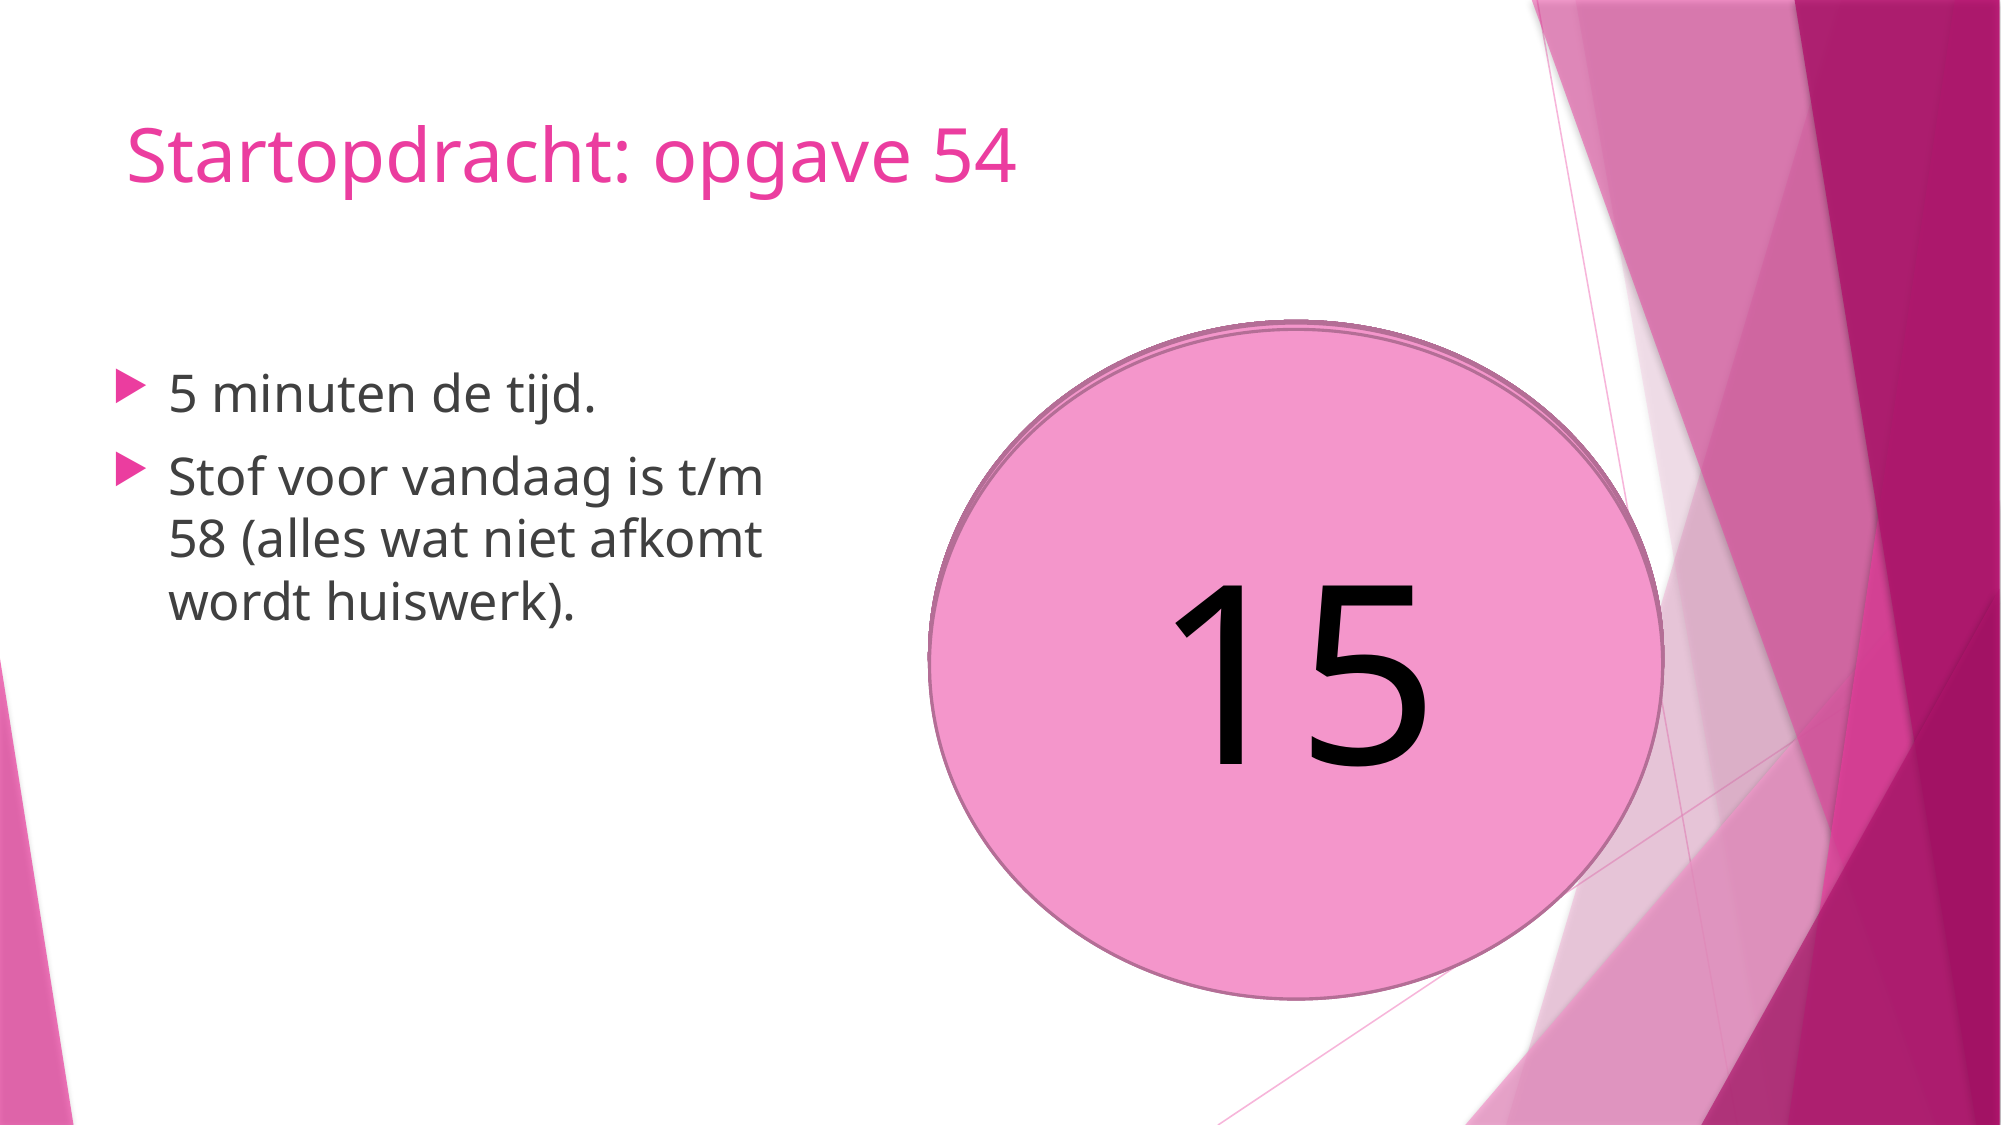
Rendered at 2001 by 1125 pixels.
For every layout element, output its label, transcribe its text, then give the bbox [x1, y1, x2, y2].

list 5 minuten de tijd. Stof voor vandaag is t/m 58 (alles wat niet afkomt wordt huiswerk). [97, 352, 817, 960]
title Startopdracht: opgave 54 [111, 99, 1522, 317]
text_box 15 [927, 327, 1665, 1001]
text_box 14 [930, 321, 1662, 621]
